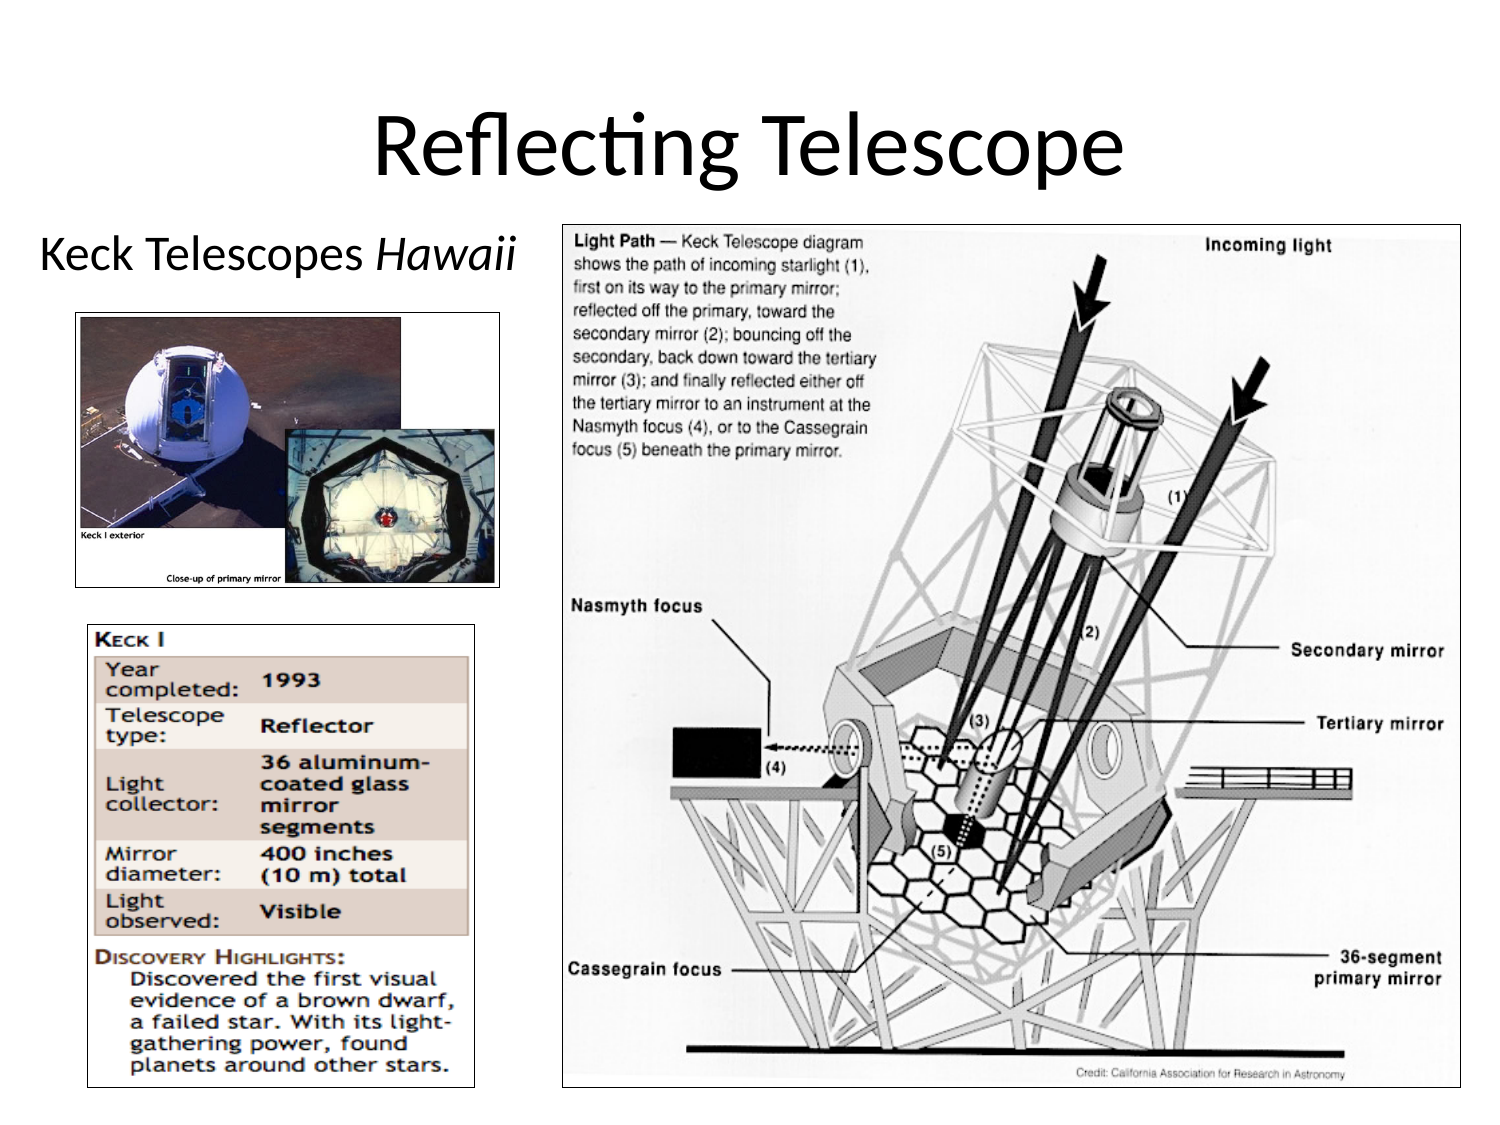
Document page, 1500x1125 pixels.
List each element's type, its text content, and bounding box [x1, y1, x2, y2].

picture [562, 224, 1461, 1088]
picture [87, 624, 476, 1088]
list Keck Telescopes Hawaii [24, 212, 1425, 1005]
title Reflecting Telescope [75, 45, 1425, 212]
picture [74, 312, 501, 588]
